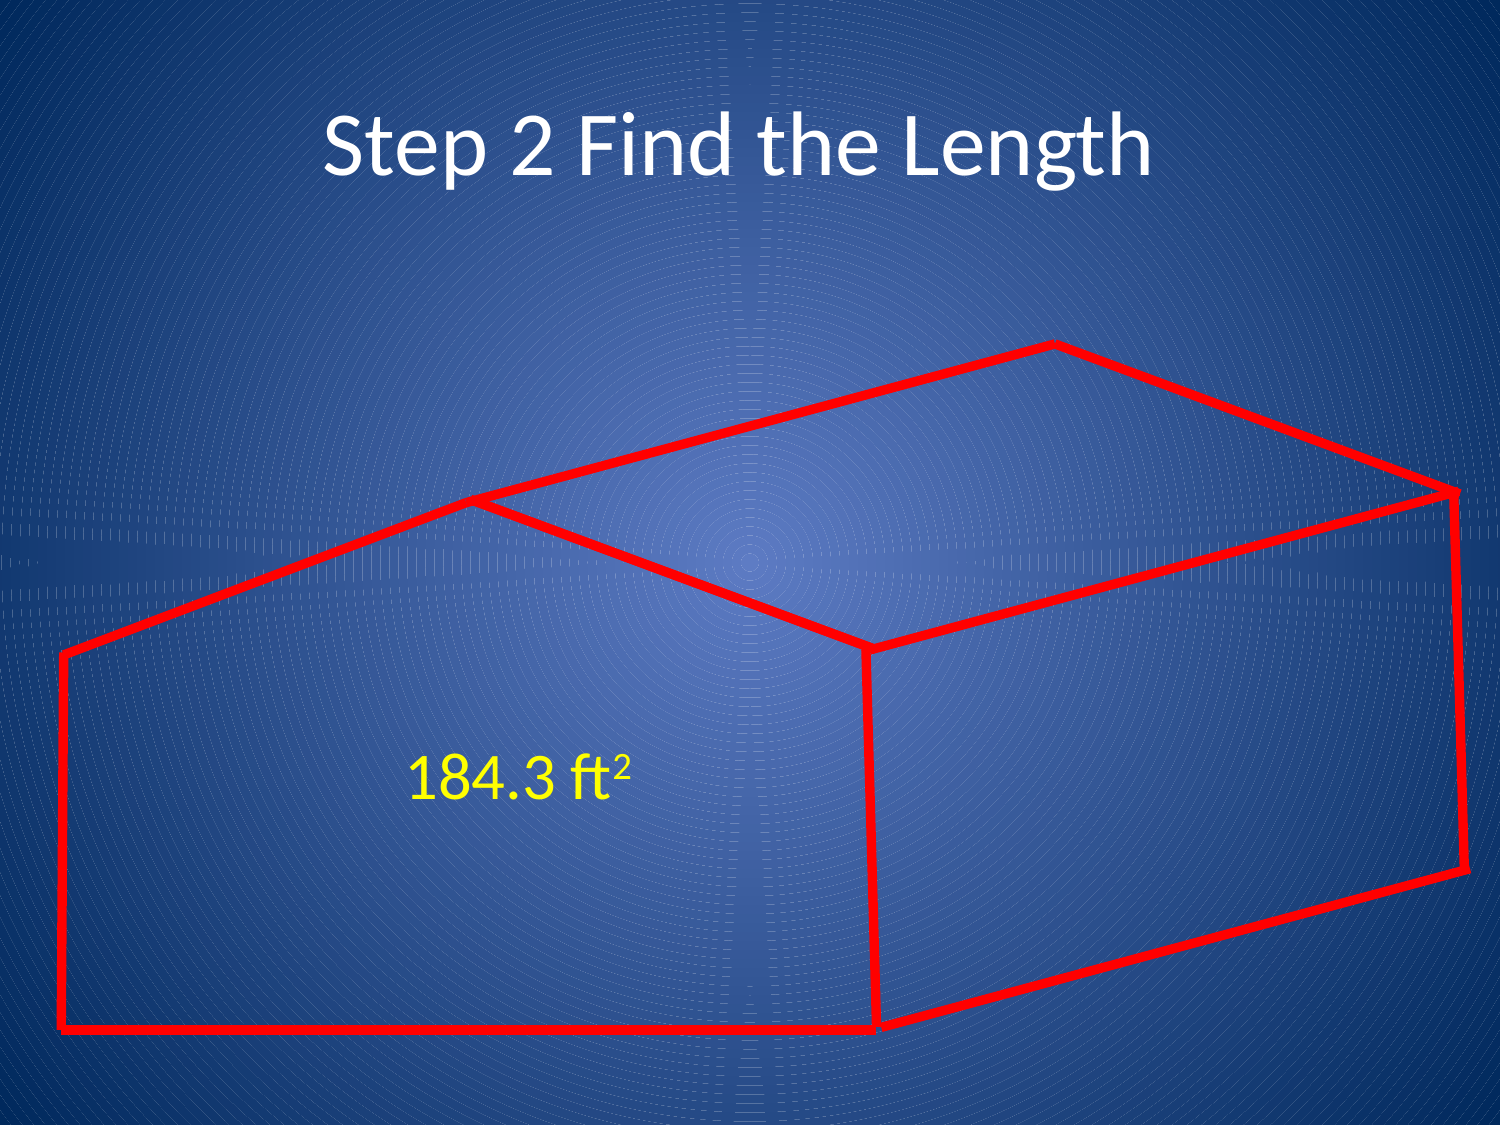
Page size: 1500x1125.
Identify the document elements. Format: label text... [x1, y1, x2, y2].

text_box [1054, 343, 1461, 495]
text_box 184.3 ft2 [389, 725, 662, 900]
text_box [60, 652, 64, 1029]
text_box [465, 343, 1053, 500]
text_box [869, 490, 1448, 651]
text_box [470, 499, 876, 650]
title Step 2 Find the Length [75, 45, 1425, 233]
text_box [63, 502, 467, 656]
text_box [865, 649, 877, 1028]
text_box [1453, 490, 1465, 869]
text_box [880, 868, 1471, 1028]
